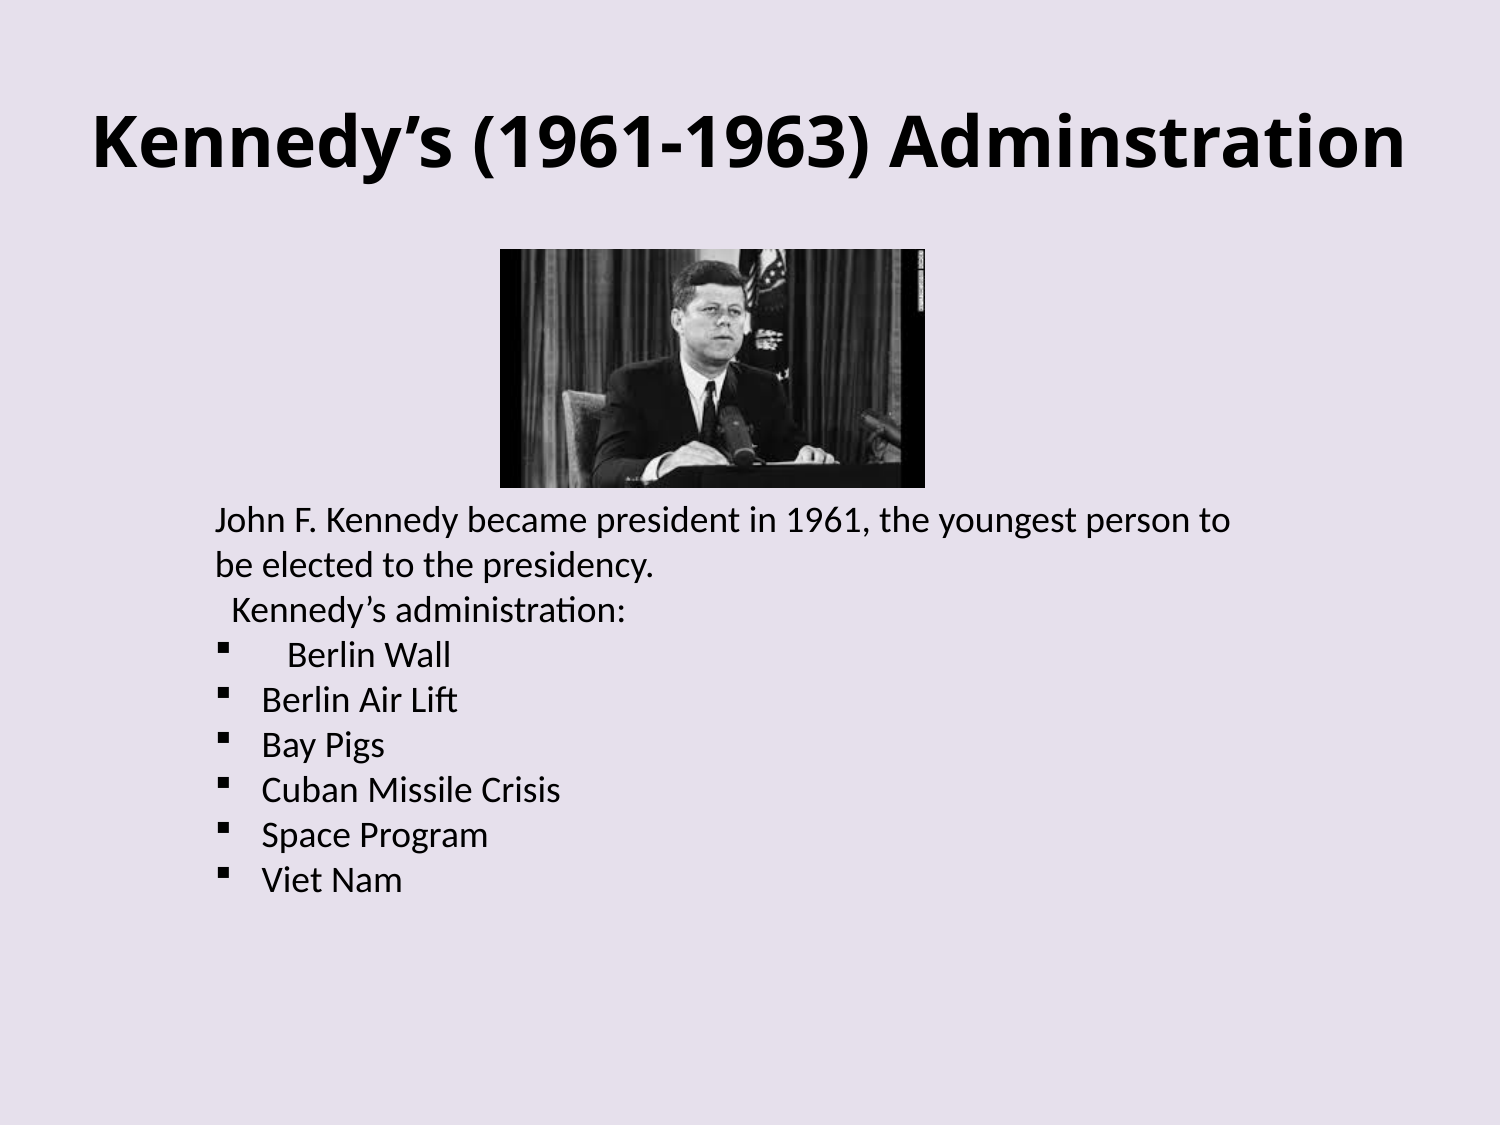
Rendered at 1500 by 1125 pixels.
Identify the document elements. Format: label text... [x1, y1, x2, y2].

title Kennedy’s (1961-1963) Adminstration [75, 45, 1425, 233]
picture [499, 249, 926, 489]
text_box John F. Kennedy became president in 1961, the youngest person to be elected to the presidency. Kennedy’s administration: Berlin Wall Berlin Air Lift Bay Pigs Cuban Missile Crisis Space Program Viet Nam [199, 487, 1263, 953]
